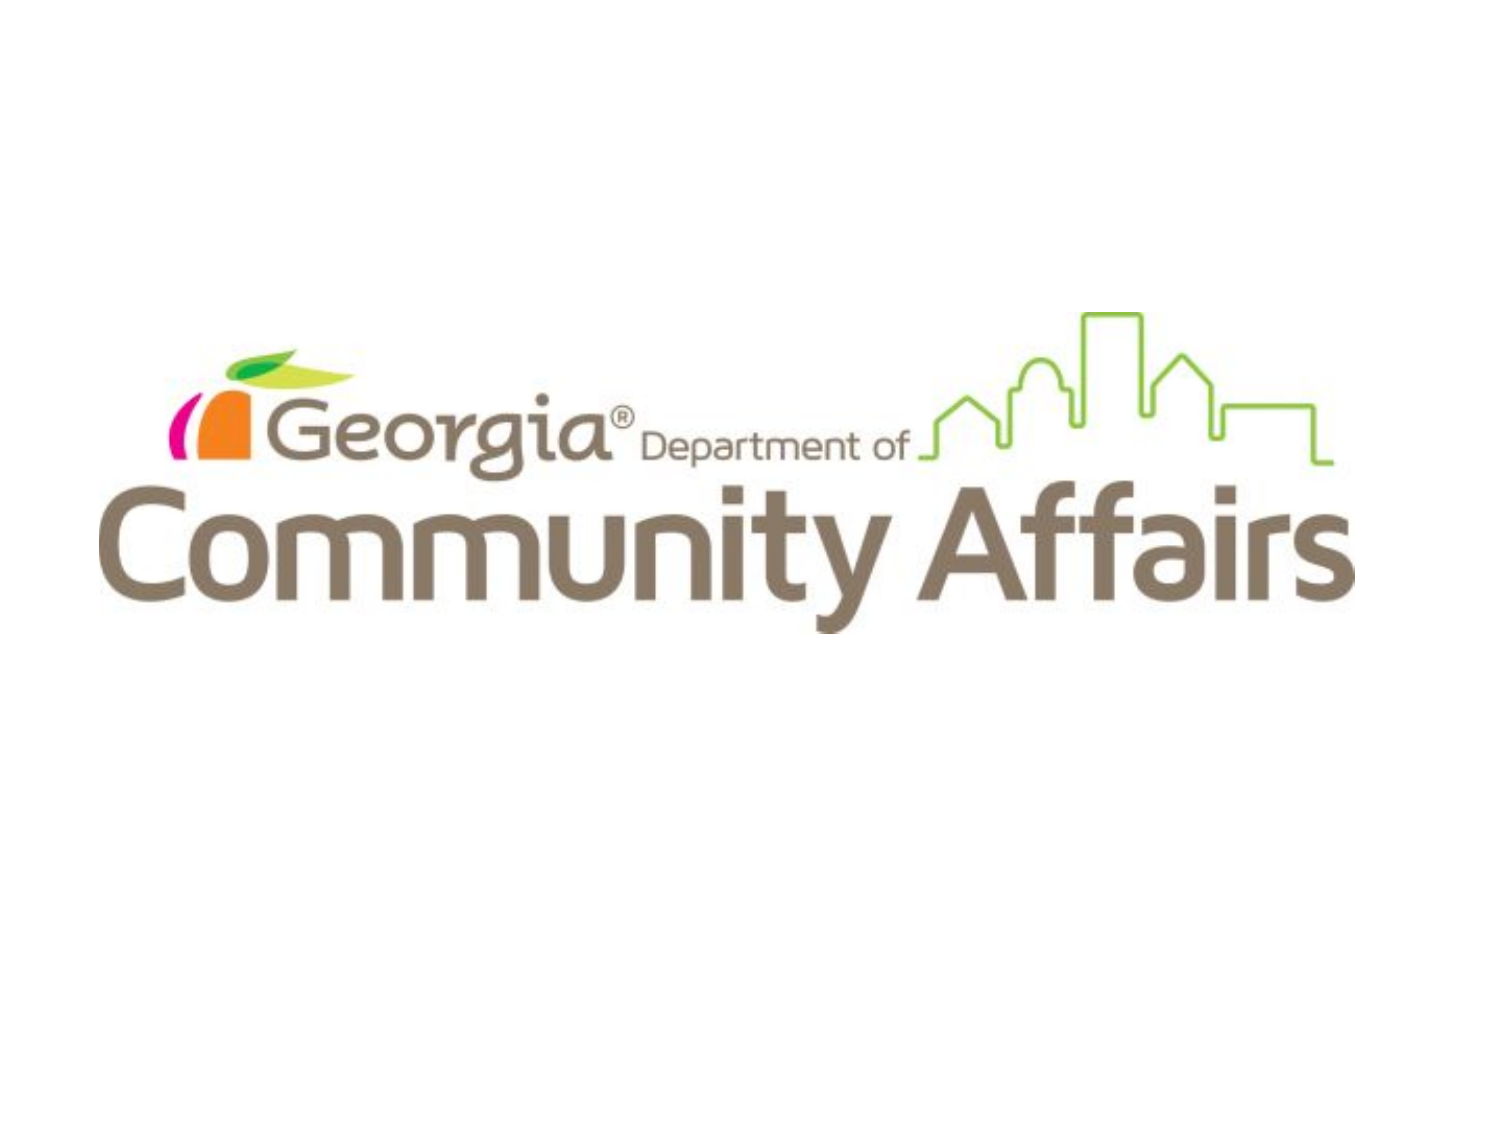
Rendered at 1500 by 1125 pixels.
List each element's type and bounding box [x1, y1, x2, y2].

picture [99, 312, 1355, 634]
